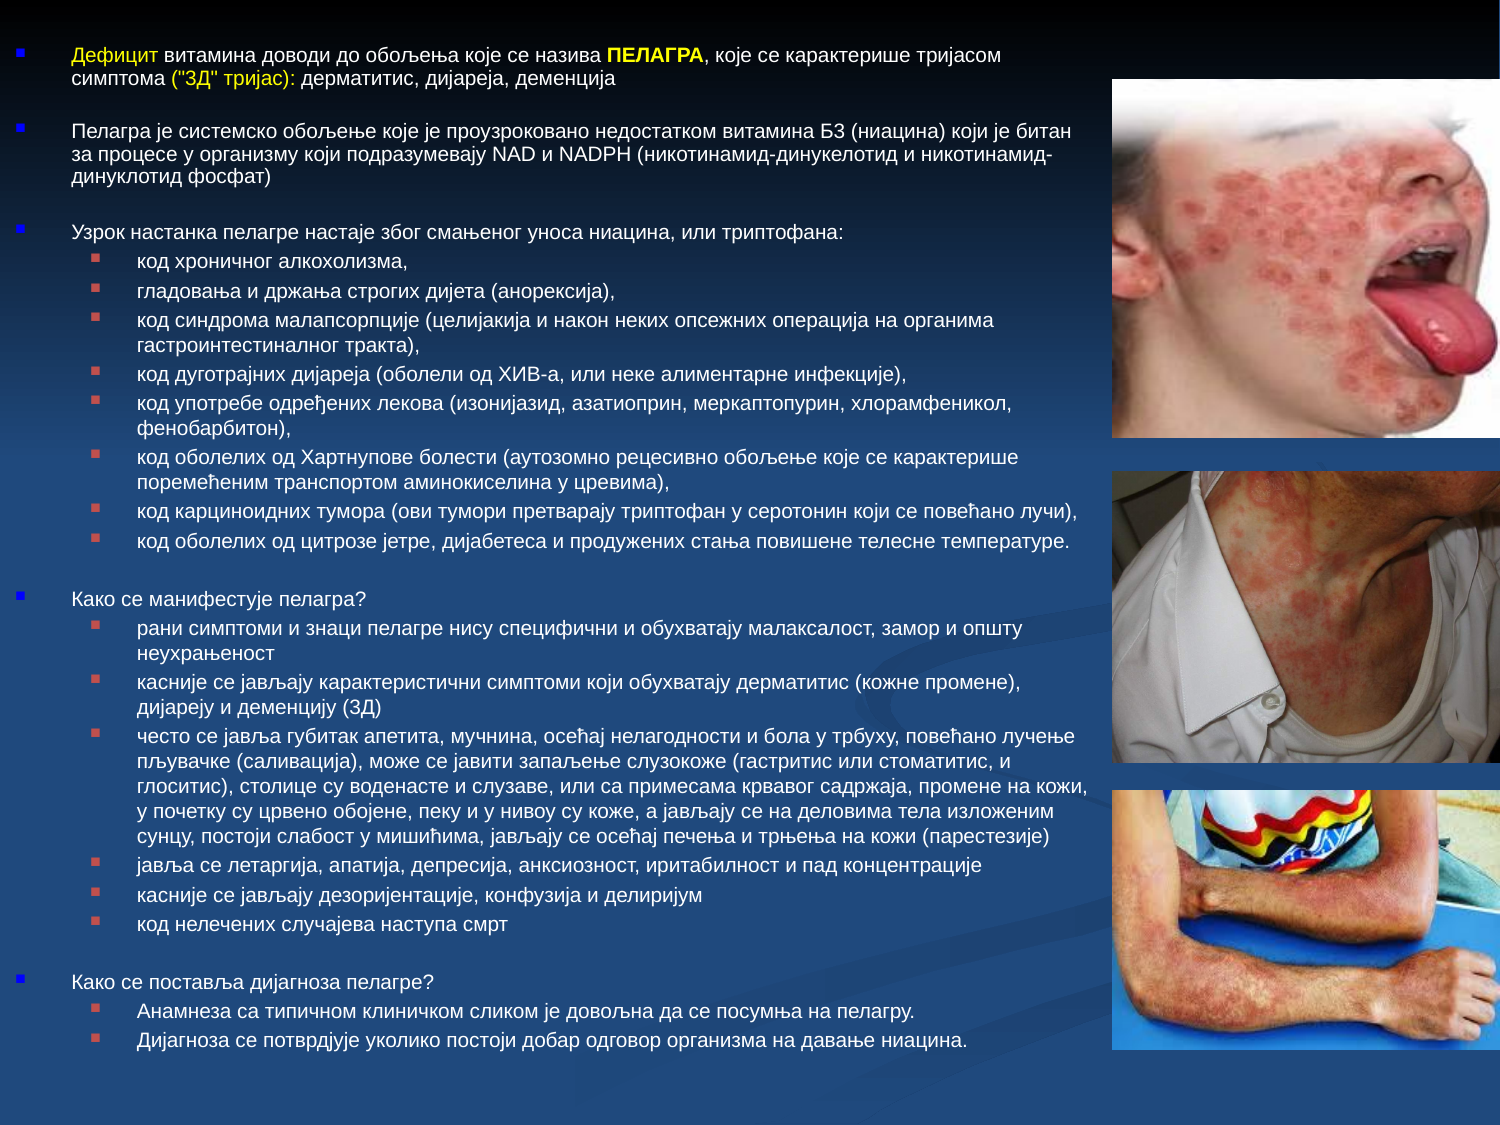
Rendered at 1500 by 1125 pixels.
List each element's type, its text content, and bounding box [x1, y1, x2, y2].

picture [1112, 79, 1500, 438]
list Дефицит витамина доводи до обољења које се назива ПЕЛАГРА, које се карактерише тријасом симптома ("3Д" тријас): дерматитис, дијареја, деменција Пелагра је системско обољење које је проузроковано недостатком витамина Б3 (ниацина) који је битан за процесe у организму који подразумевају NAD и NADPH (никотинамид-динукелотид и никотинамид- динуклотид фосфат) Узрок настанка пелагре настаје због смањеног уноса ниацина, или триптофана: код хроничног алкохолизма, гладовања и држања строгих дијета (анорексија), код синдрома малапсорпцијe (целијакија и након неких опсежних операција на органима гастроинтестиналног тракта), код дуготрајних дијареја (оболели од ХИВ-а, или неке алиментарне инфекције), код употребе одређених лекова (изонијазид, азатиоприн, меркаптопурин, хлорамфеникол, фенобарбитон), код оболелих од Хартнупове болести (аутозомно рецесивно обољење које се карактерише поремећеним транспортом аминокиселина у цревима), код карциноидних тумора (ови тумори претварају триптофан у серотонин који се повећано лучи), код оболелих од цитрозе јетре, дијабетеса и продужених стања повишене телесне температуре. Како се манифестује пелагра? рани симптоми и знаци пелагре нису специфични и обухватају малаксалост, замор и општу неухрањеност касније се јављају карактеристични симптоми који обухватају дерматитис (кожне промене), дијареју и деменцију (3Д) често се јавља губитак апетита, мучнина, осећај нелагодности и бола у трбуху, повећано лучење пљувачке (саливација), може се јавити запаљење слузокоже (гастритис или стоматитис, и глоситис), столице су воденасте и слузаве, или са примесама крвавог садржаја, промене на кожи, у почетку су црвено обојене, пеку и у нивоу су коже, а јављају се на деловима тела изложеним сунцу, постоји слабост у мишићима, јављају се осећај печења и трњења на кожи (парестезије) јавља се летаргија, апатија, депресија, анксиозност, иритабилност и пад концентрације касније се јављају дезоријентације, конфузија и делиријум код нелечених случајева наступа смрт Како се поставља дијагноза пелагре? Анамнеза са типичном клиничком сликом је довољна да се посумња на пелагру. Дијагноза се потврдјује уколико постоји добар одговор организма на давање ниацина. [0, 37, 1113, 1125]
picture [1112, 471, 1500, 763]
picture [1112, 790, 1500, 1051]
